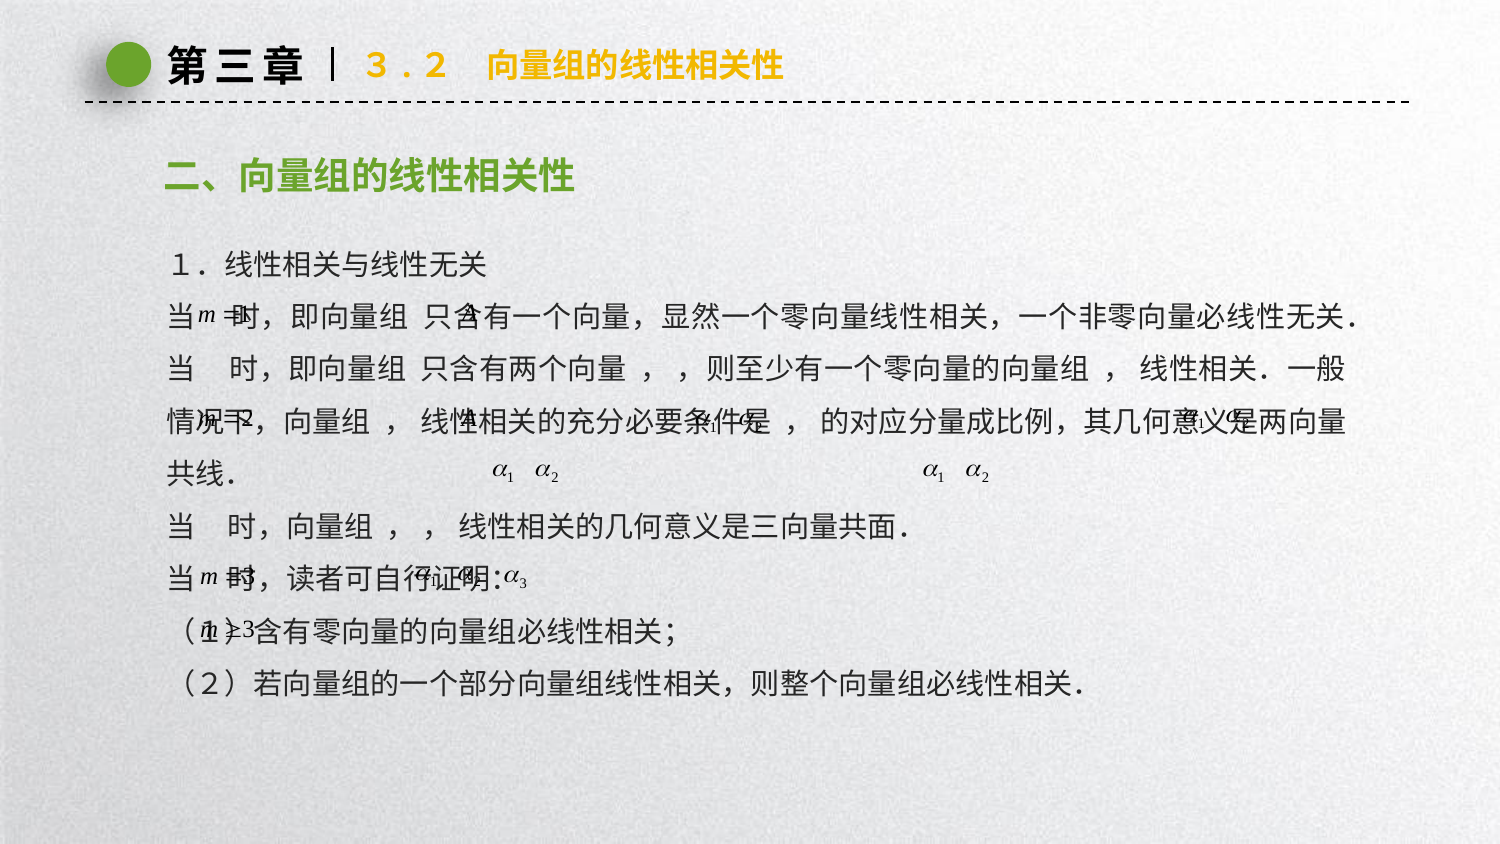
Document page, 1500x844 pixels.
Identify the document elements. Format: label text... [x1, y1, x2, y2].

text_box 第三章 [152, 32, 320, 97]
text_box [453, 555, 486, 591]
picture [0, 0, 1500, 844]
text_box 二、向量组的线性相关性 [148, 144, 1360, 205]
text_box ３.２ 向量组的线性相关性 [346, 37, 800, 92]
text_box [919, 451, 949, 488]
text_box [411, 555, 442, 591]
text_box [1222, 397, 1254, 434]
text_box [455, 298, 482, 327]
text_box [193, 299, 253, 330]
text_box １．线性相关与线性无关 当 时，即向量组 只含有一个向量，显然一个零向量线性相关，一个非零向量必线性无关． 当 时，即向量组 只含有两个向量 ， ，则至少有一个零向量的向量组 ， 线性相关．一般情况下，向量组 ， 线性相关的充分必要条件是 ， 的对应分量成比例，其几何意义是两向量共线． 当 时，向量组 ， ， 线性相关的几何意义是三向量共面． 当 时，读者可自行证明： （１）含有零向量的向量组必线性相关； （２）若向量组的一个部分向量组线性相关，则整个向量组必线性相关． [151, 220, 1362, 708]
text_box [455, 403, 482, 432]
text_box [691, 400, 721, 437]
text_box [1179, 397, 1209, 434]
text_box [962, 451, 994, 488]
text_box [735, 400, 768, 437]
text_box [531, 451, 564, 488]
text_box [500, 557, 532, 596]
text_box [196, 614, 259, 644]
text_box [193, 403, 260, 434]
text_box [196, 561, 259, 591]
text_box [488, 451, 519, 488]
text_box [104, 39, 152, 90]
